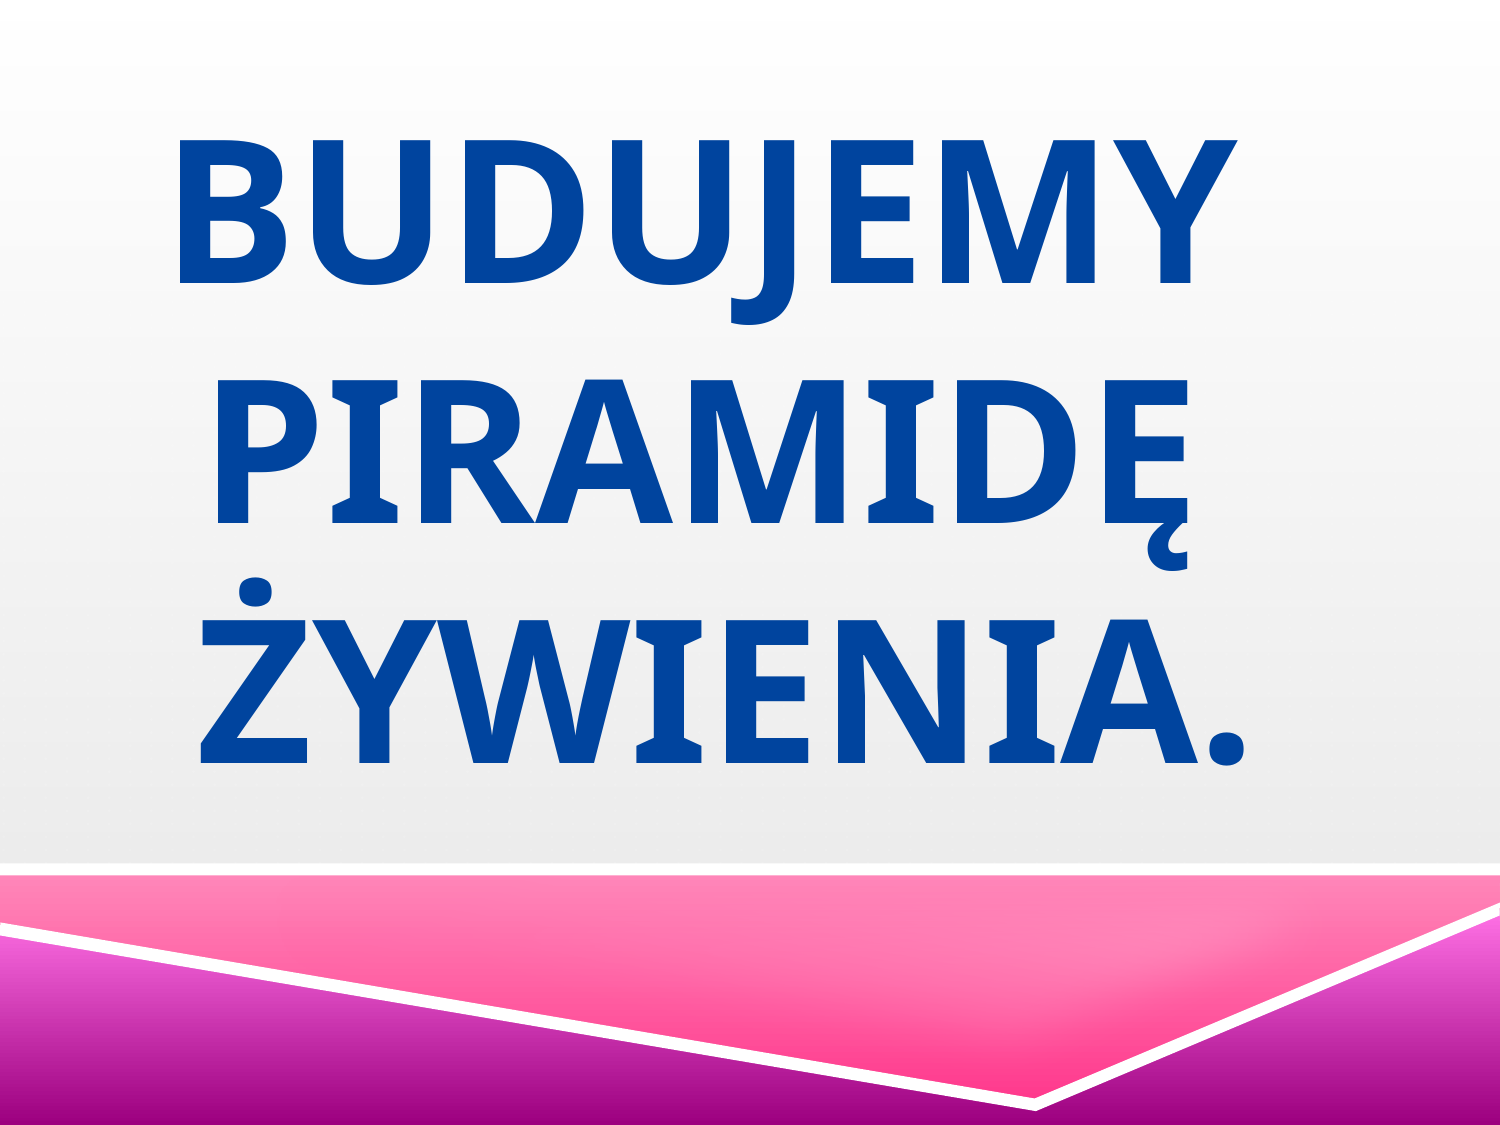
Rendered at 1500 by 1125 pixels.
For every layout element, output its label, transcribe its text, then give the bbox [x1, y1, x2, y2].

title BUDUJEMY PIRAMIDĘ ŻYWIENIA. [0, 184, 1453, 811]
